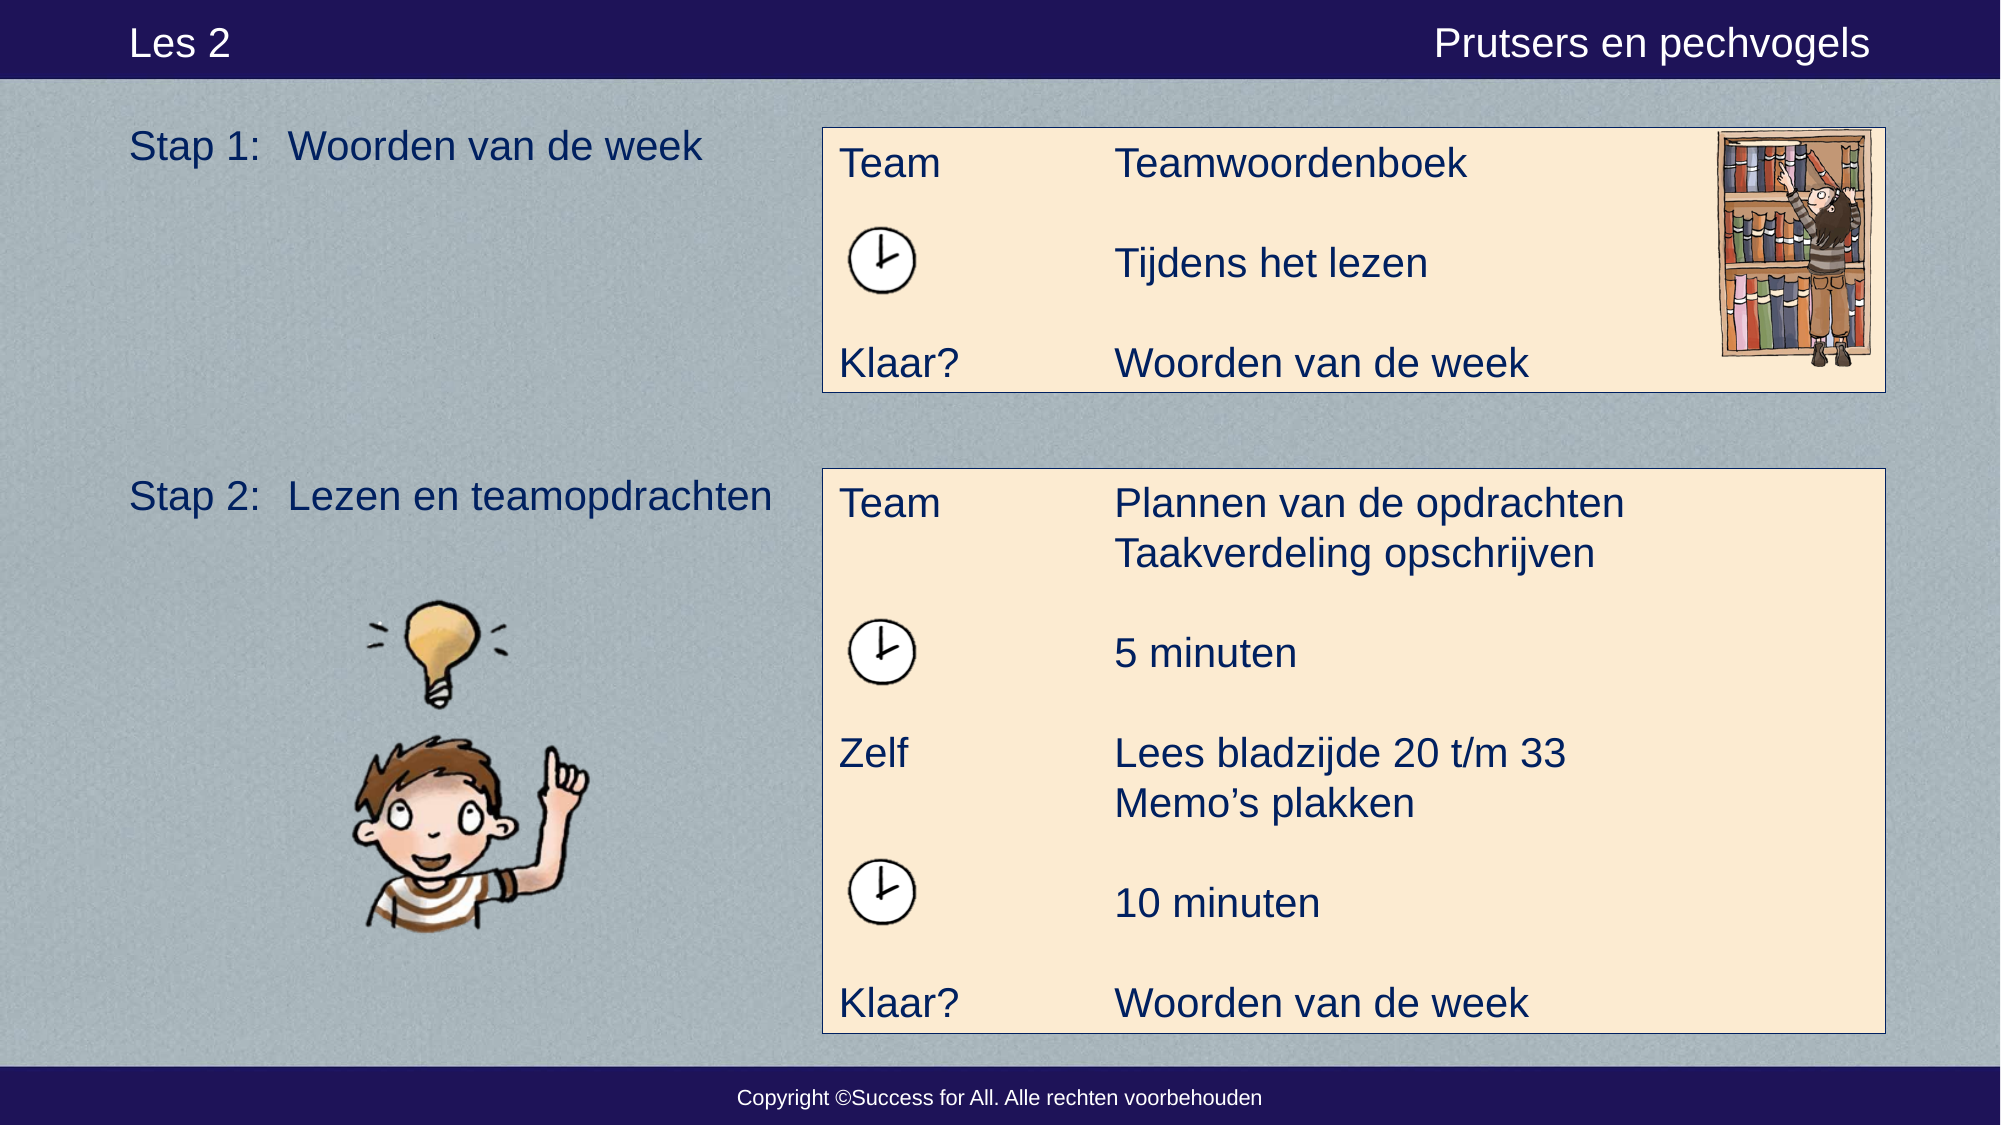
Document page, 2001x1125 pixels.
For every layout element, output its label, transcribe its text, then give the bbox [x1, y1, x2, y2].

text_box Team Teamwoordenboek Tijdens het lezen Klaar? Woorden van de week [822, 127, 1886, 393]
text_box Team Plannen van de opdrachten Taakverdeling opschrijven 5 minuten Zelf Lees bladzijde 20 t/m 33 Memo’s plakken 10 minuten Klaar? Woorden van de week [822, 468, 1886, 1034]
picture [0, 0, 2001, 1125]
text_box Stap 1: Woorden van de week Stap 2: Lezen en teamopdrachten [114, 111, 907, 577]
text_box Copyright ©Success for All. Alle rechten voorbehouden [0, 1076, 2000, 1125]
text_box Prutsers en pechvogels [999, 8, 1886, 73]
text_box Les 2 [114, 8, 354, 73]
